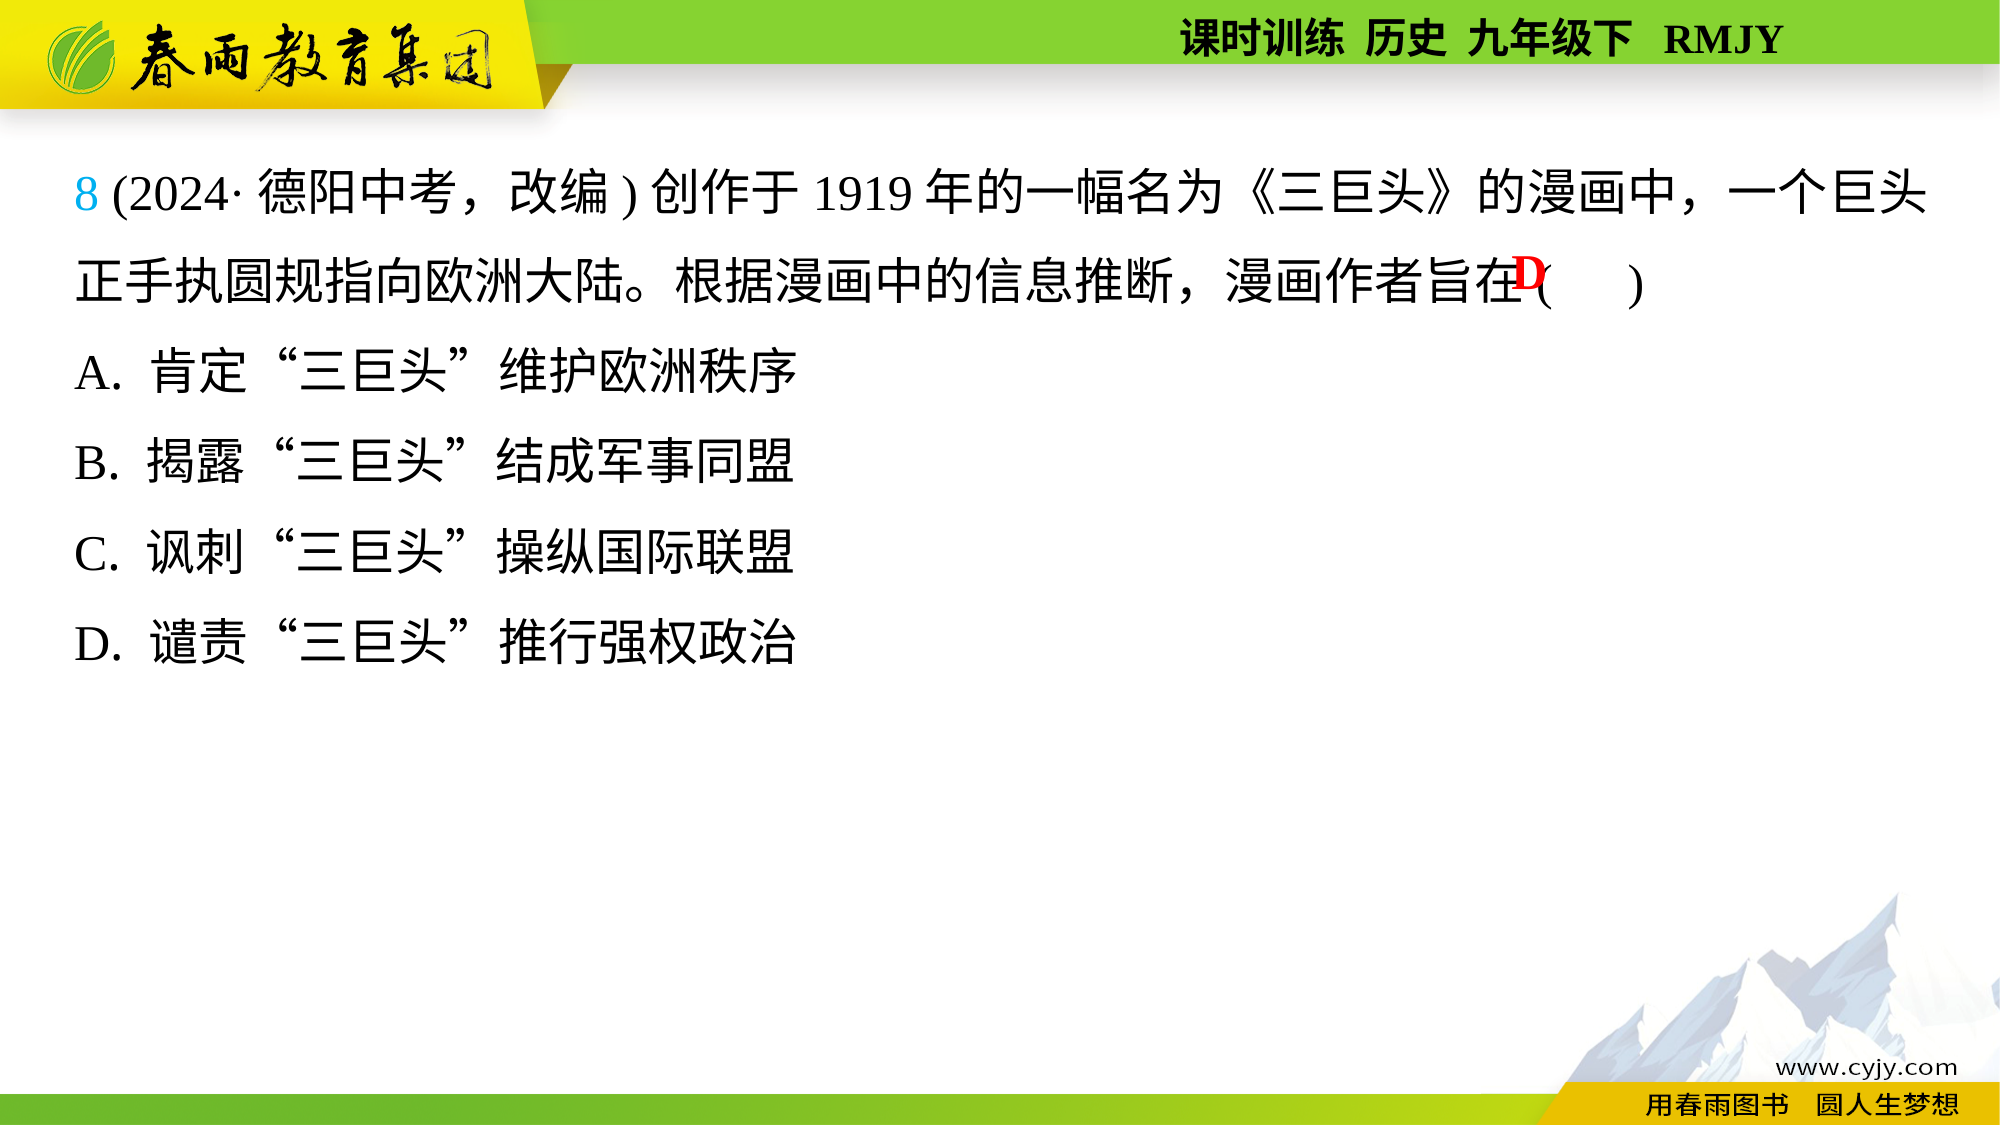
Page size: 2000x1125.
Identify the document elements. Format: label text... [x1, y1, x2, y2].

picture [0, 0, 2000, 1125]
text_box D [1496, 231, 1563, 307]
list 8 (2024·德阳中考，改编)创作于1919年的一幅名为《三巨头》的漫画中，一个巨头正手执圆规指向欧洲大陆。根据漫画中的信息推断，漫画作者旨在( ) A. 肯定“三巨头”维护欧洲秩序 B. 揭露“三巨头”结成军事同盟 C. 讽刺“三巨头”操纵国际联盟 D. 谴责“三巨头”推行强权政治 [59, 122, 1944, 683]
